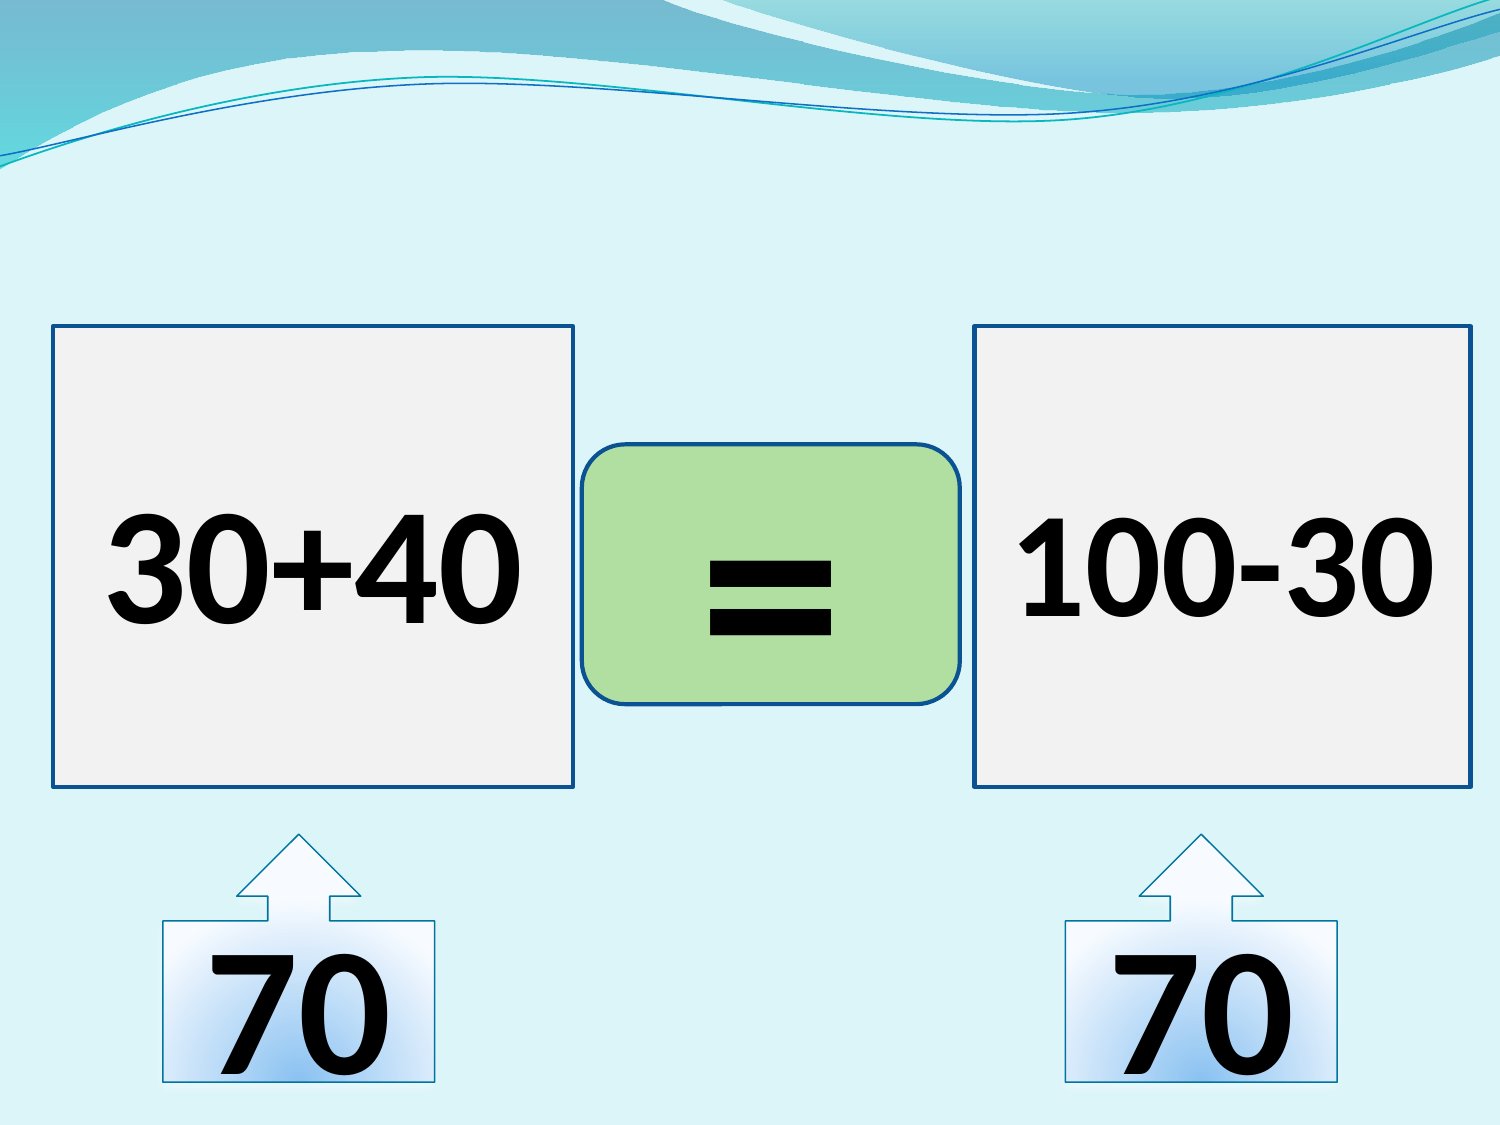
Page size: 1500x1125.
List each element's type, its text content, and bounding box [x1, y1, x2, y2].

text_box 70 [162, 833, 436, 1083]
text_box = [579, 442, 962, 707]
text_box 30+40 [51, 324, 575, 789]
text_box 100-30 [972, 324, 1473, 789]
text_box 70 [1064, 833, 1338, 1083]
